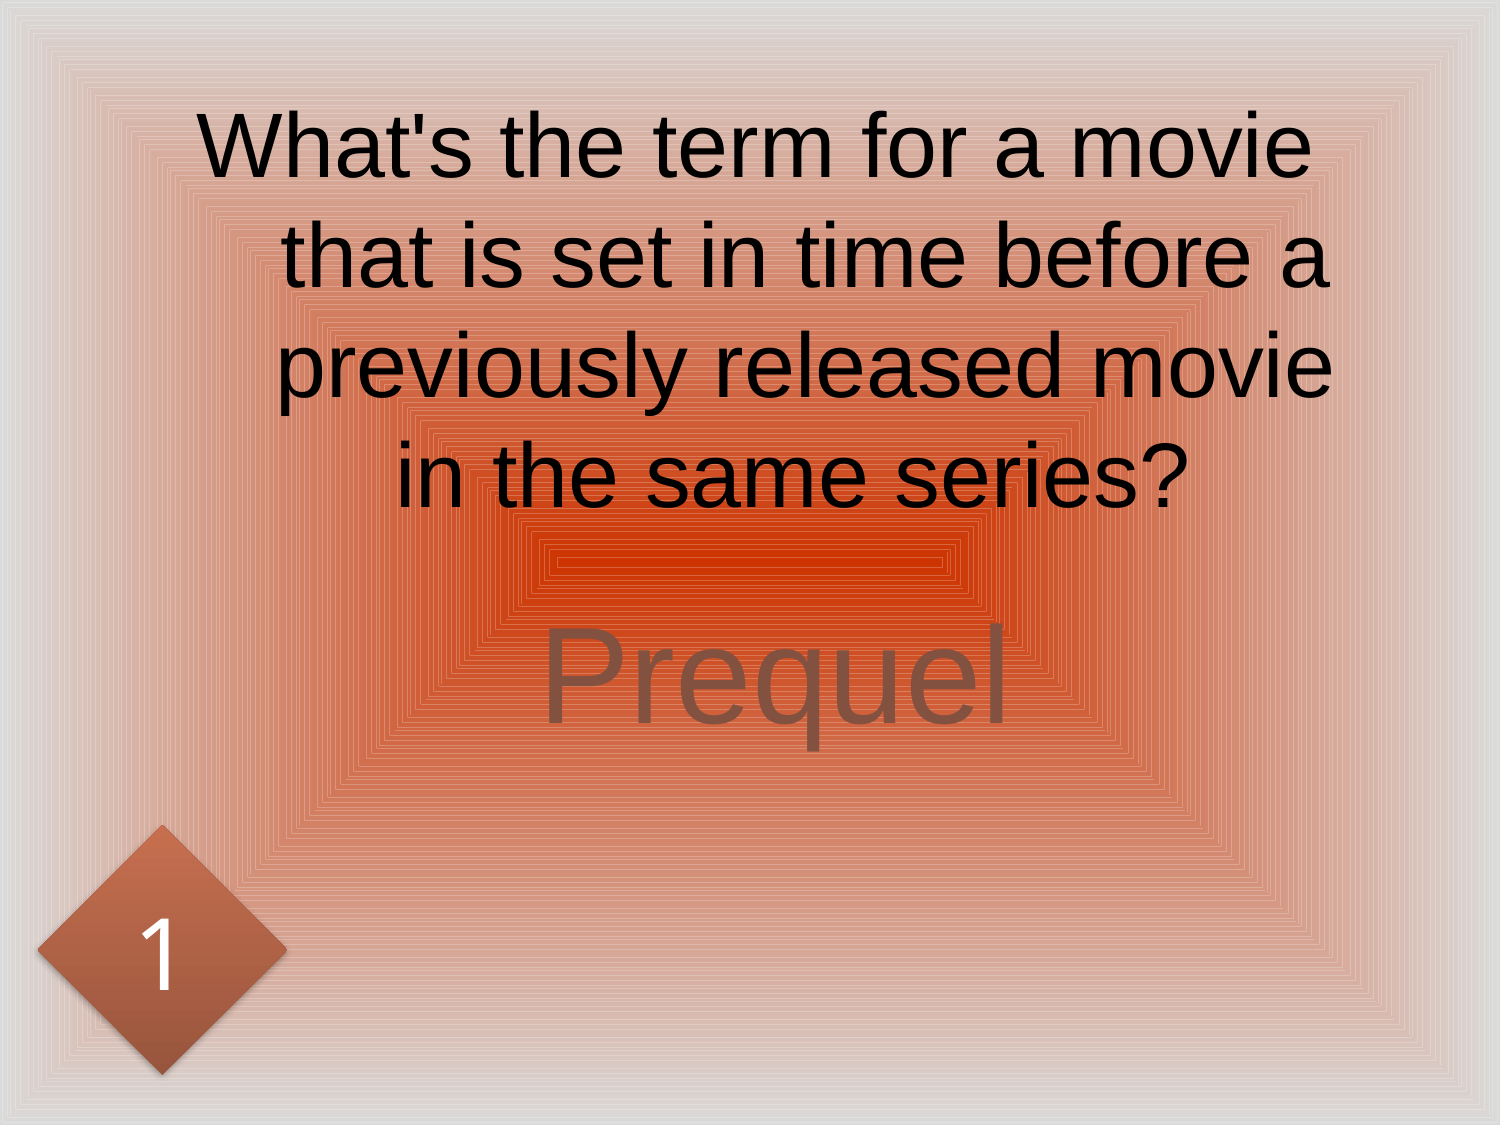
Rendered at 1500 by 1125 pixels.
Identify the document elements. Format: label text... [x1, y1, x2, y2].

text_box Prequel [112, 500, 1400, 838]
title What's the term for a movie that is set in time before a previously released movie in the same series? [112, 137, 1401, 476]
text_box 1 [37, 838, 288, 1075]
